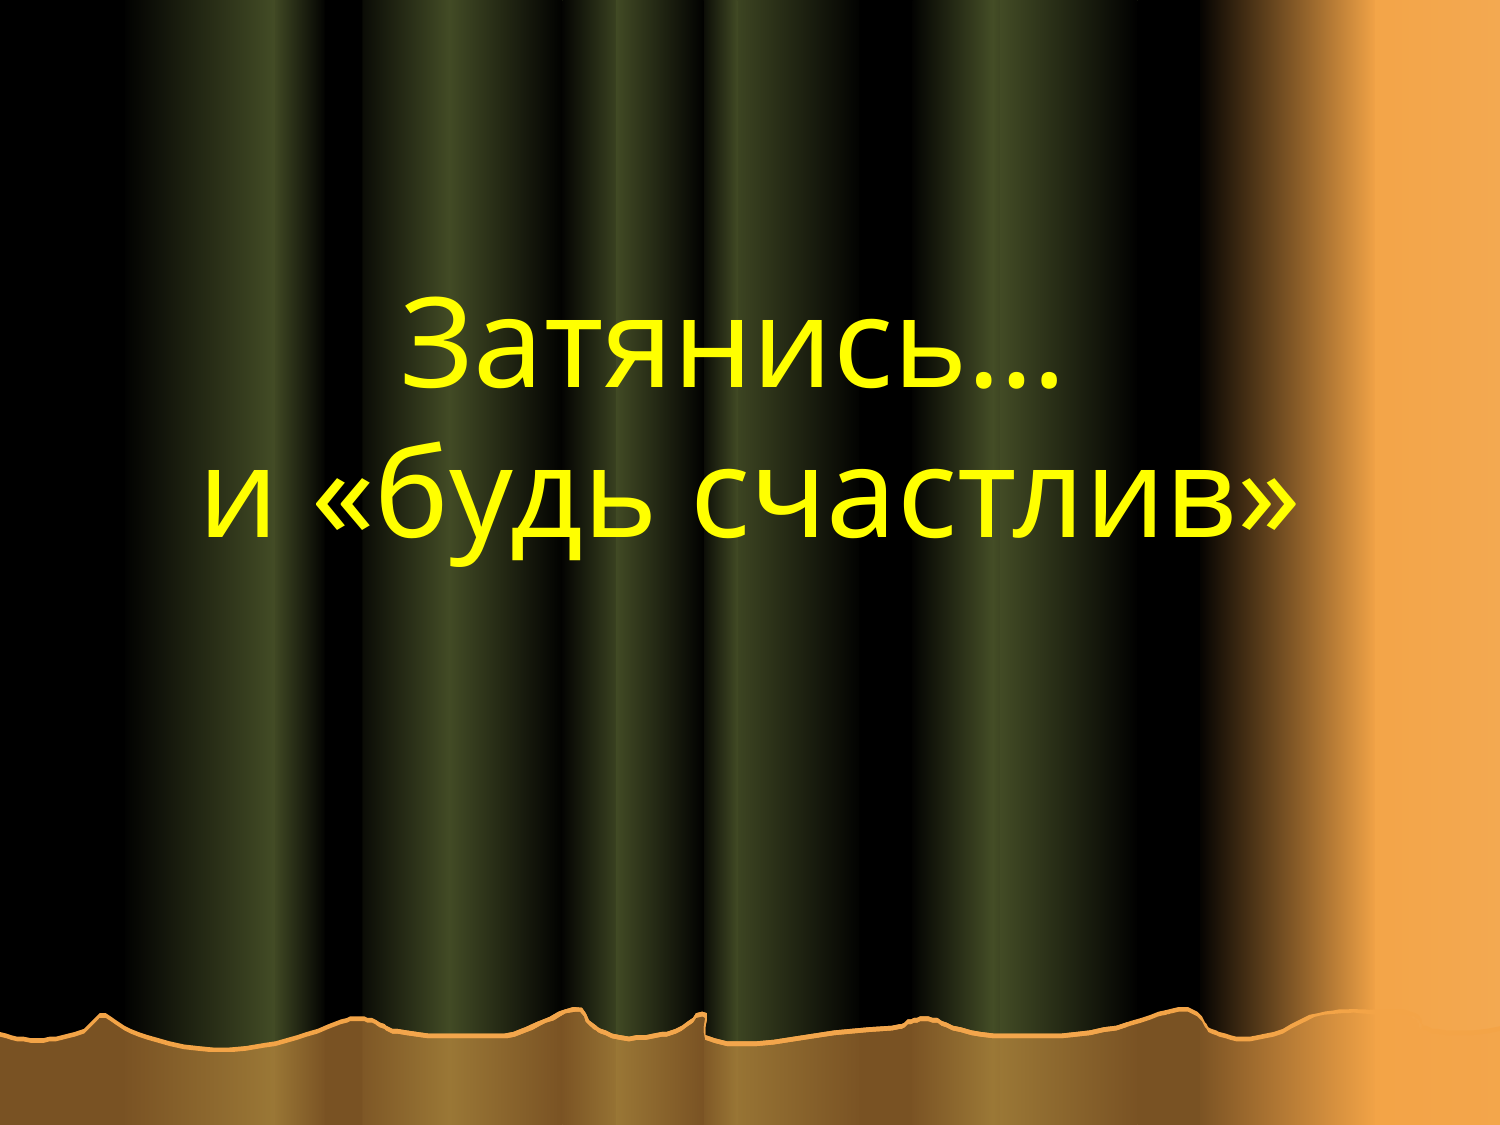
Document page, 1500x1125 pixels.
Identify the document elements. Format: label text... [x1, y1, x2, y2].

title Затянись… и «будь счастлив» [112, 262, 1388, 563]
